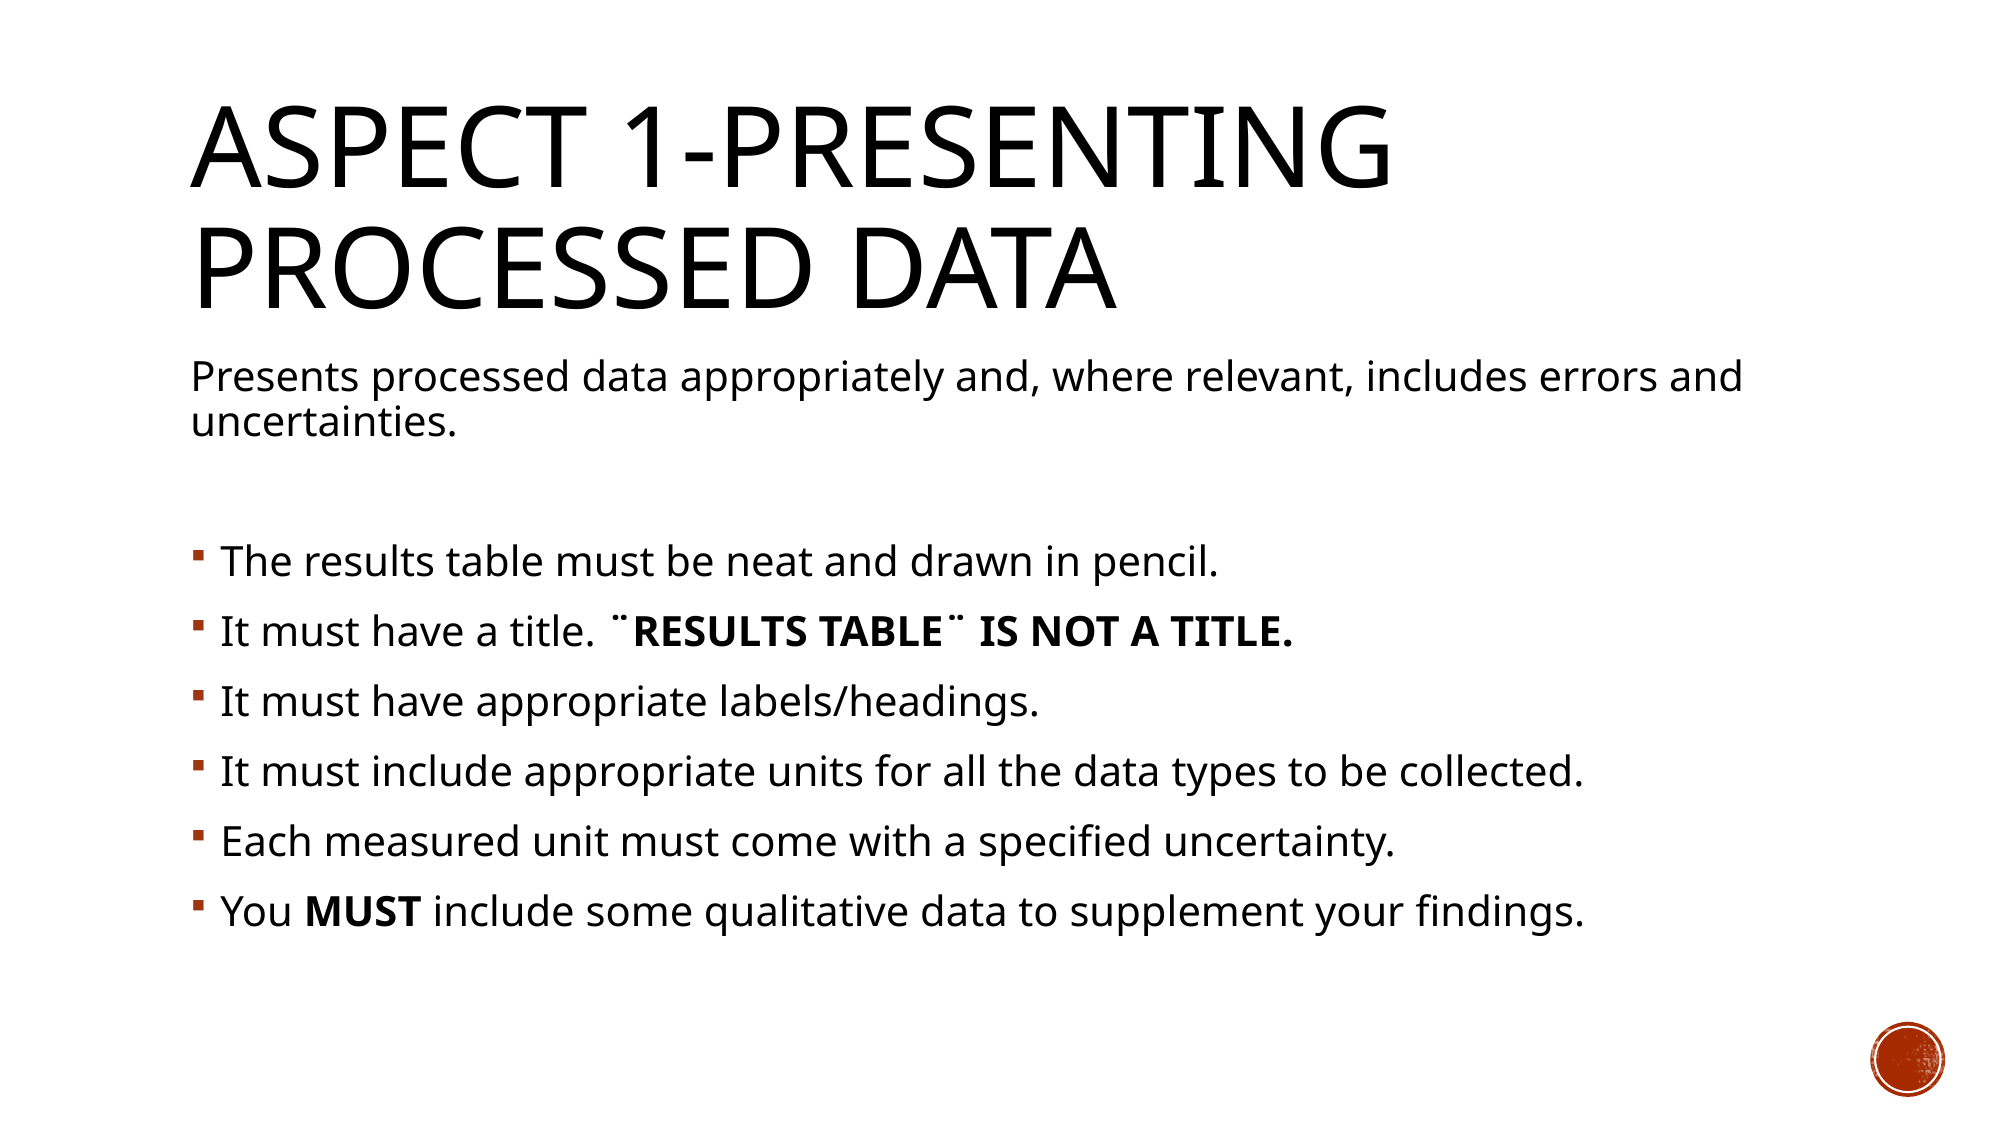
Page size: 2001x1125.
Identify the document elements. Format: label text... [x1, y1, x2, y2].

list Presents processed data appropriately and, where relevant, includes errors and uncertainties. The results table must be neat and drawn in pencil. It must have a title. ¨RESULTS TABLE¨ IS NOT A TITLE. It must have appropriate labels/headings. It must include appropriate units for all the data types to be collected. Each measured unit must come with a specified uncertainty. You MUST include some qualitative data to supplement your findings. [175, 348, 1826, 1013]
title Aspect 1-Presenting processed data [175, 79, 1826, 344]
